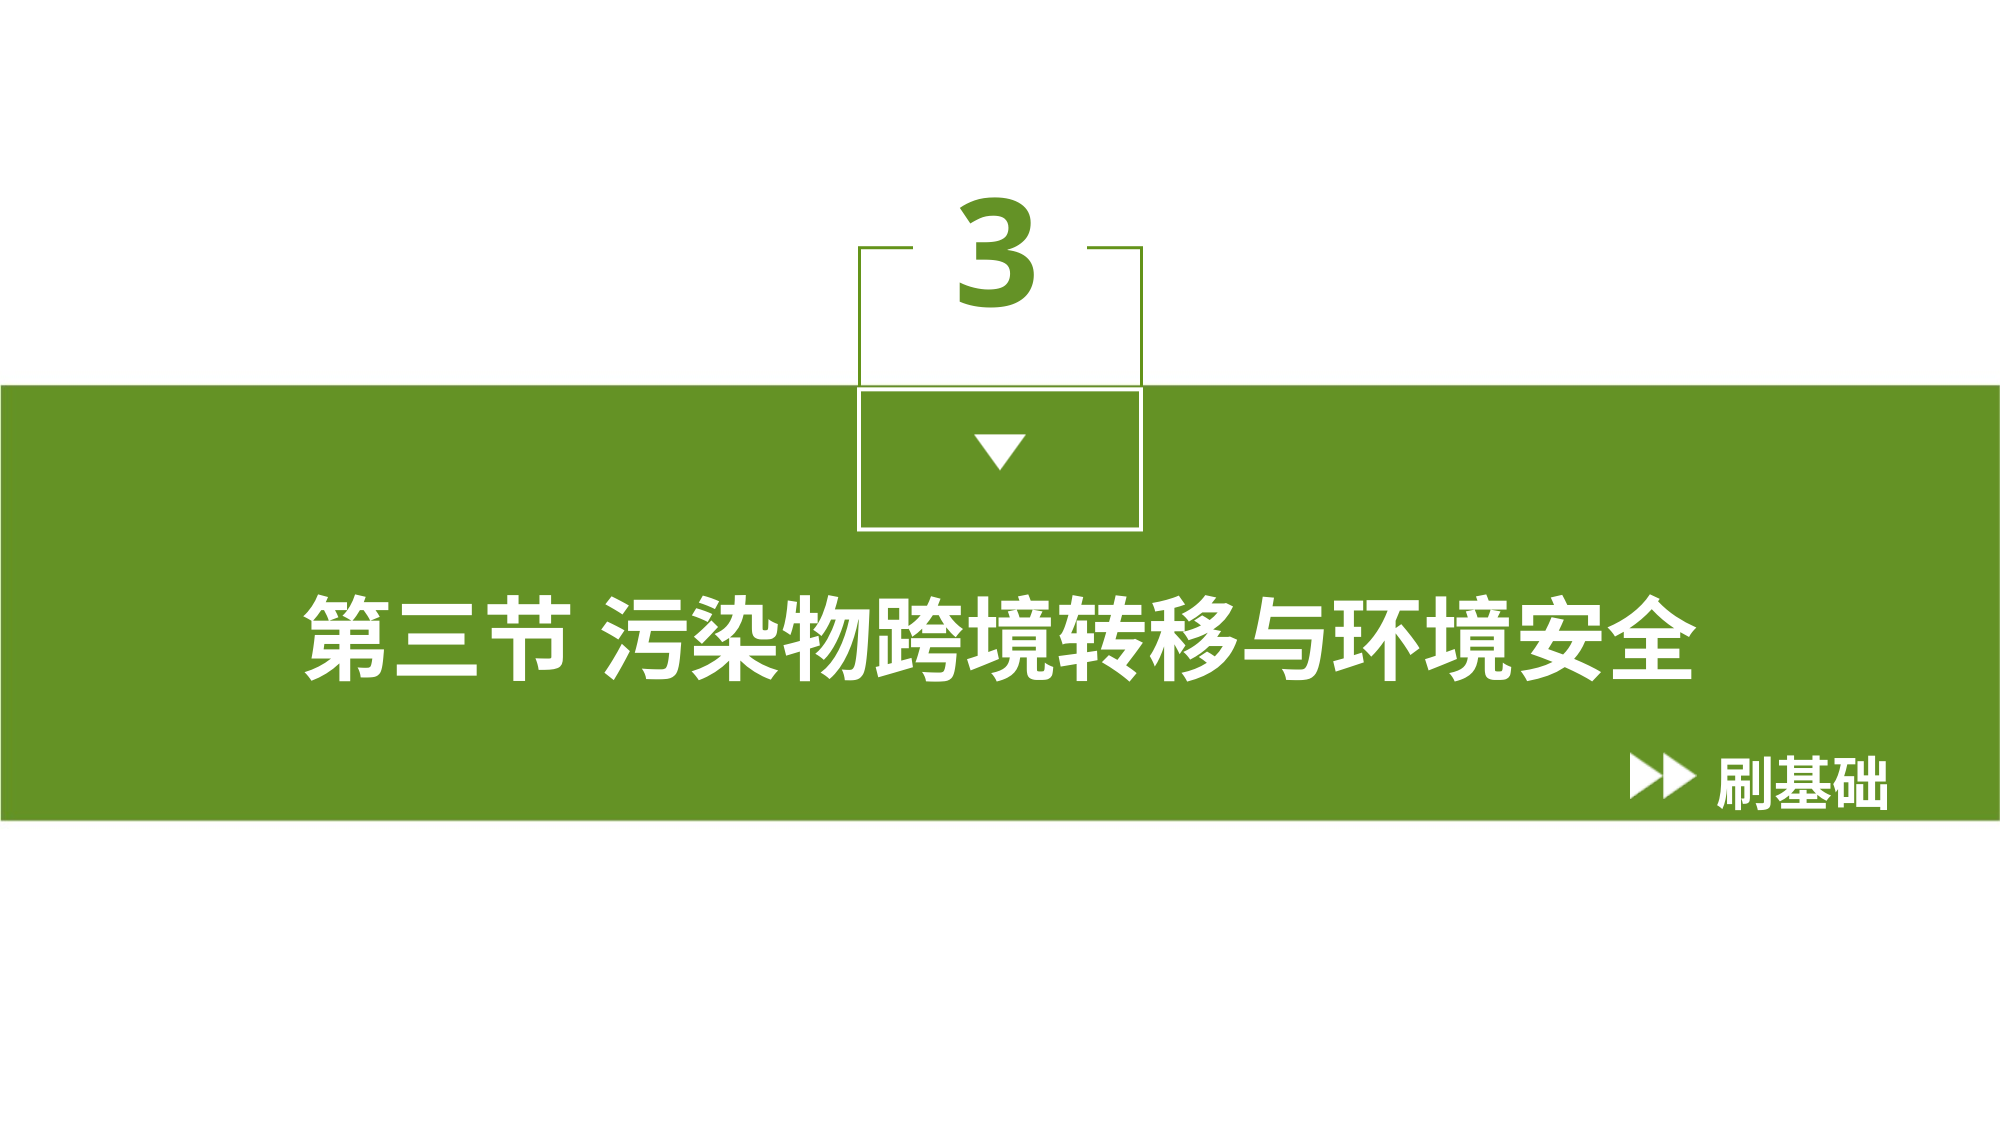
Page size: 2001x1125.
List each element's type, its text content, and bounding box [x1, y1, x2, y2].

text_box 3 [865, 148, 1130, 345]
text_box 第三节 污染物跨境转移与环境安全 [0, 572, 2000, 699]
picture [0, 0, 2000, 572]
text_box 刷基础 [1715, 718, 1997, 812]
picture [0, 699, 2000, 1125]
